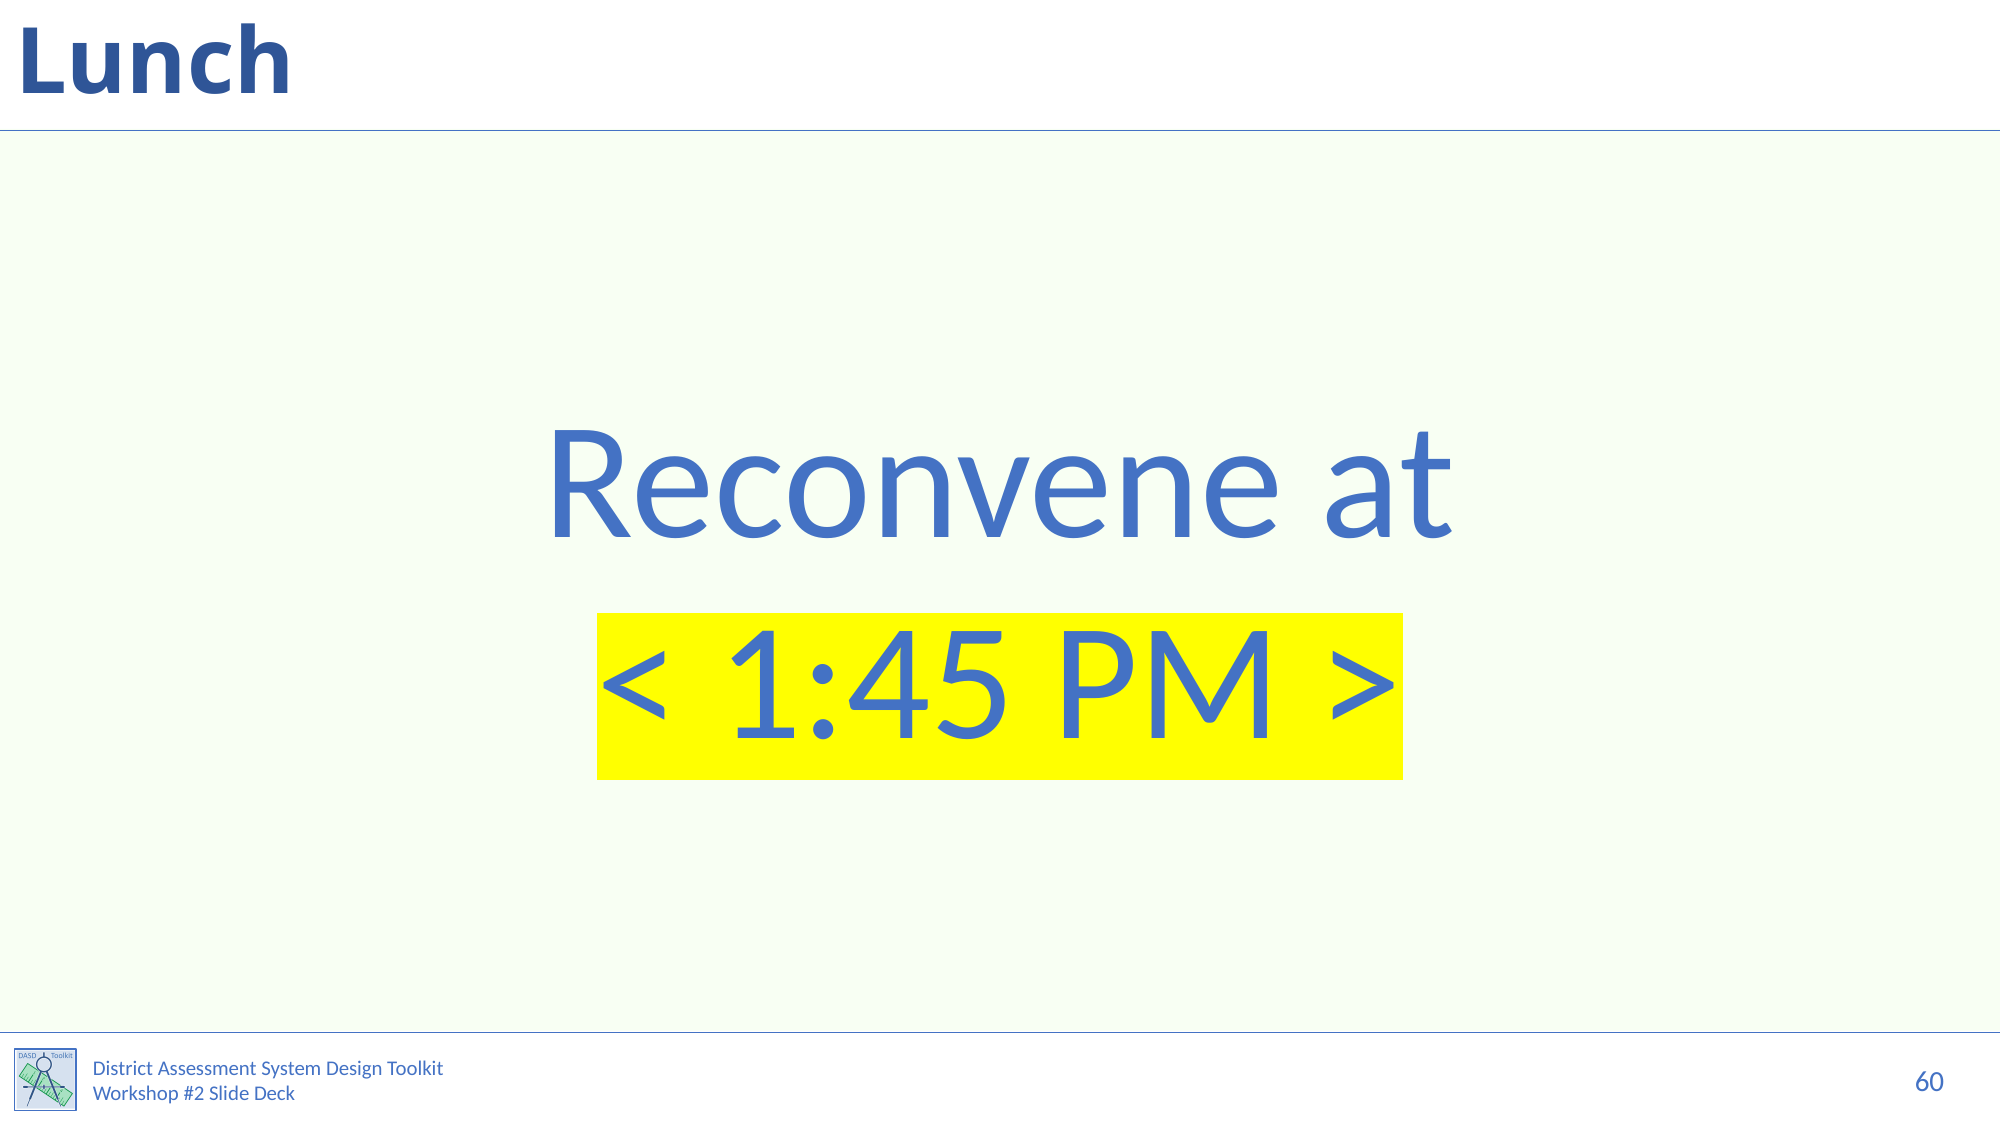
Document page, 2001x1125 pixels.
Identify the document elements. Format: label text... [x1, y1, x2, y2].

list Reconvene at < 1:45 PM > [37, 166, 1962, 1002]
title Lunch [0, 0, 2000, 129]
picture [15, 1050, 75, 1110]
